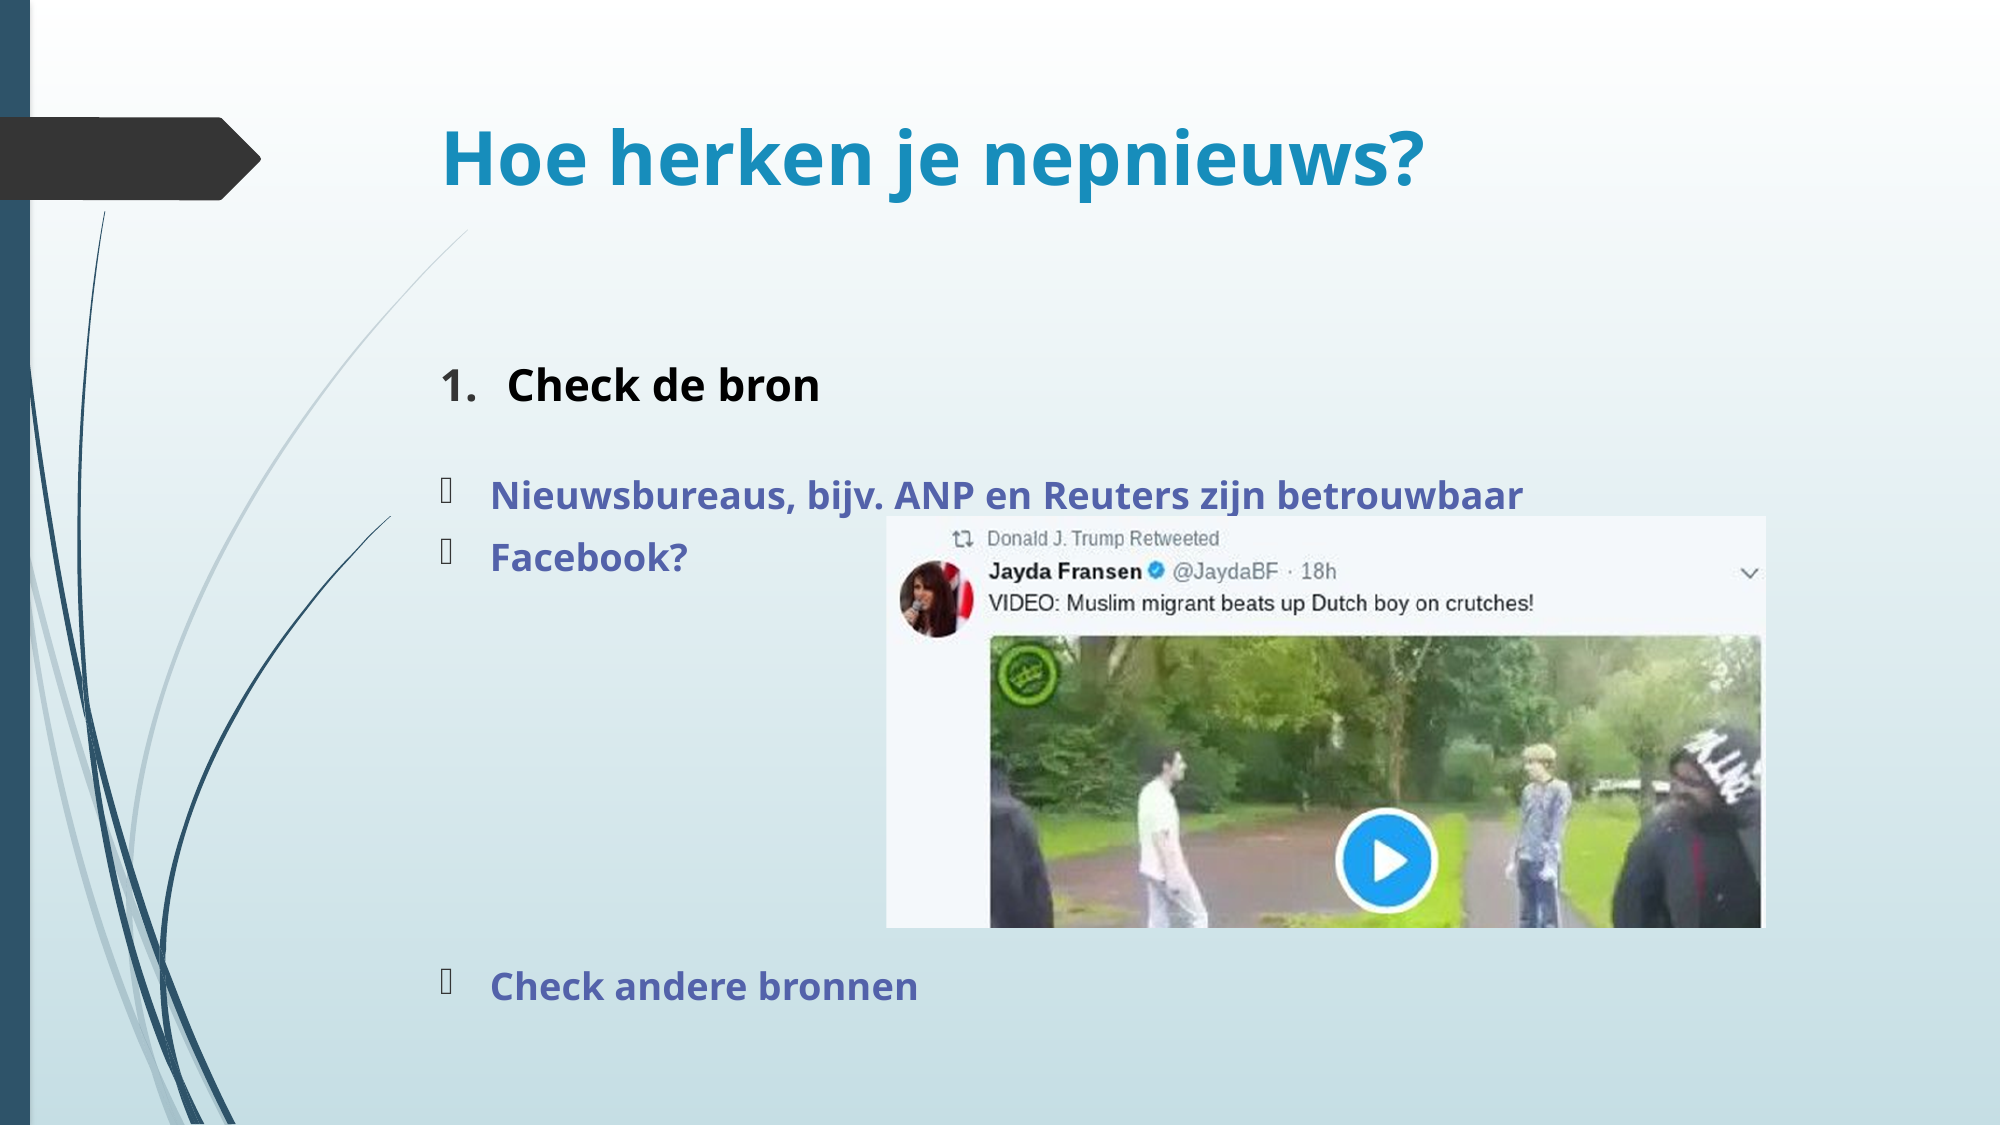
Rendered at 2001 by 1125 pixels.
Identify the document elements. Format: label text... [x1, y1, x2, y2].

list Check de bron Nieuwsbureaus, bijv. ANP en Reuters zijn betrouwbaar Facebook? Check andere bronnen [424, 350, 1888, 1023]
title Hoe herken je nepnieuws? [425, 102, 1888, 313]
picture [886, 516, 1767, 930]
